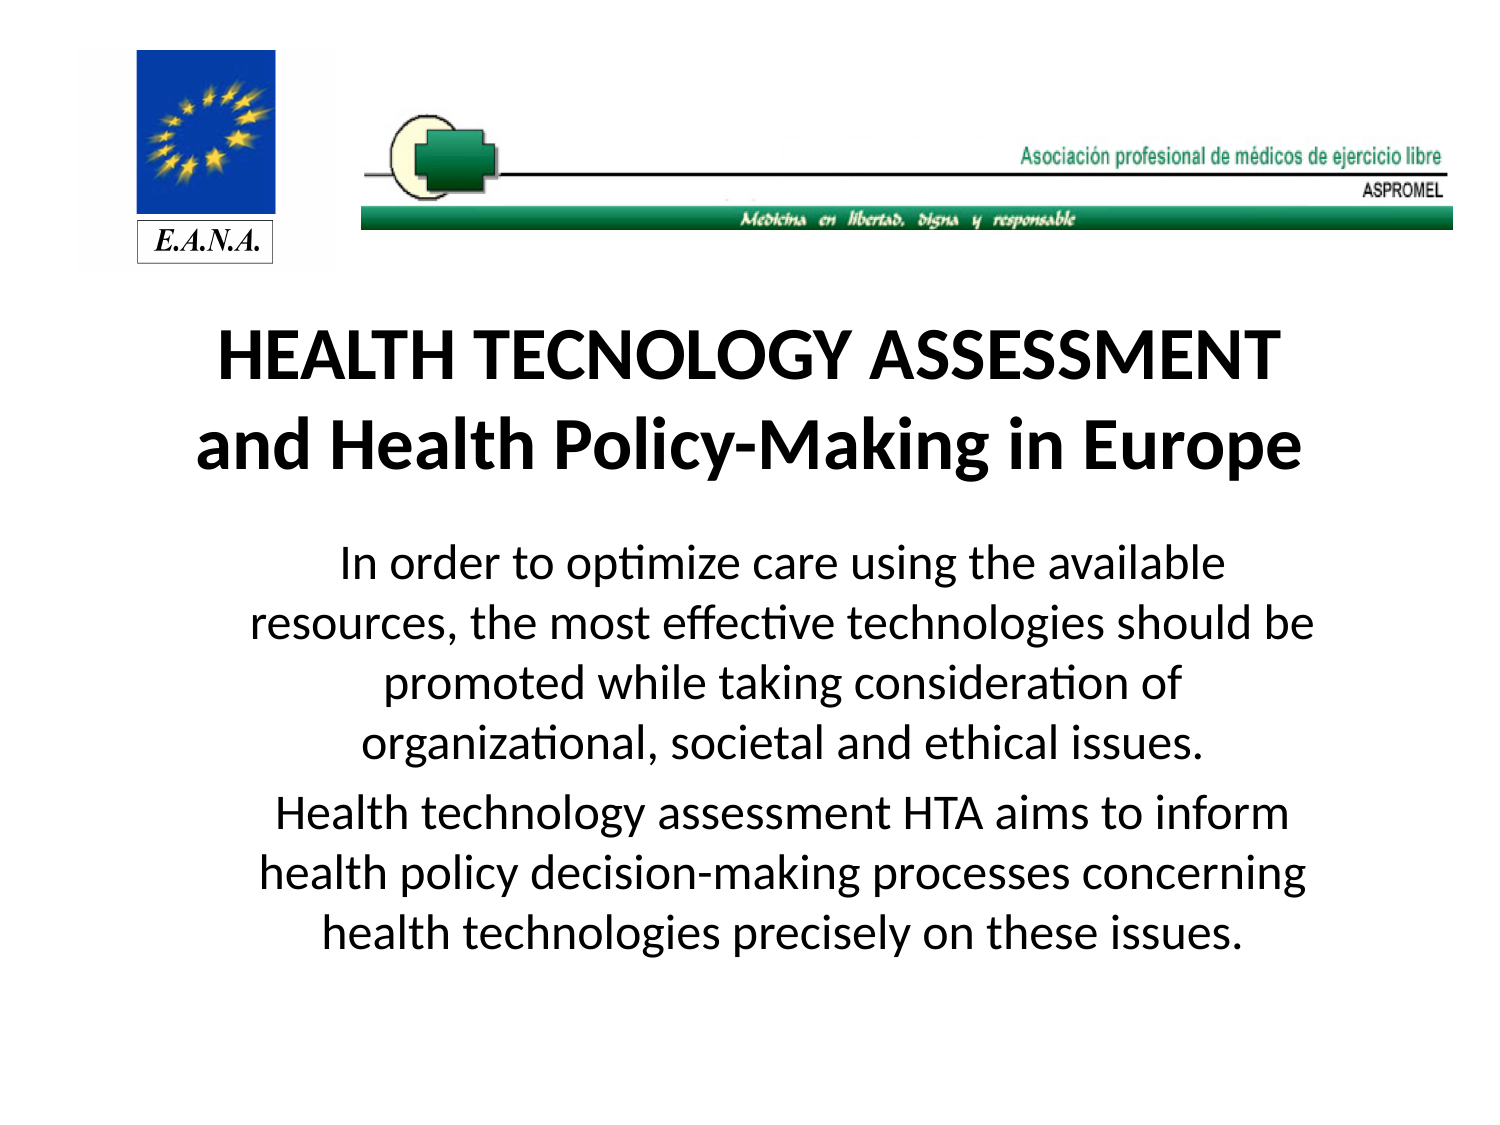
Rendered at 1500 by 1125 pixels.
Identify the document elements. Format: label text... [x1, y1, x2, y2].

subtitle In order to optimize care using the available resources, the most effective technologies should be promoted while taking consideration of organizational, societal and ethical issues. Health technology assessment HTA aims to inform health policy decision-making processes concerning health technologies precisely on these issues. [225, 521, 1341, 1027]
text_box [75, 50, 336, 219]
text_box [361, 108, 1453, 230]
title HEALTH TECNOLOGY ASSESSMENT and Health Policy-Making in Europe [112, 274, 1388, 516]
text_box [75, 220, 336, 274]
